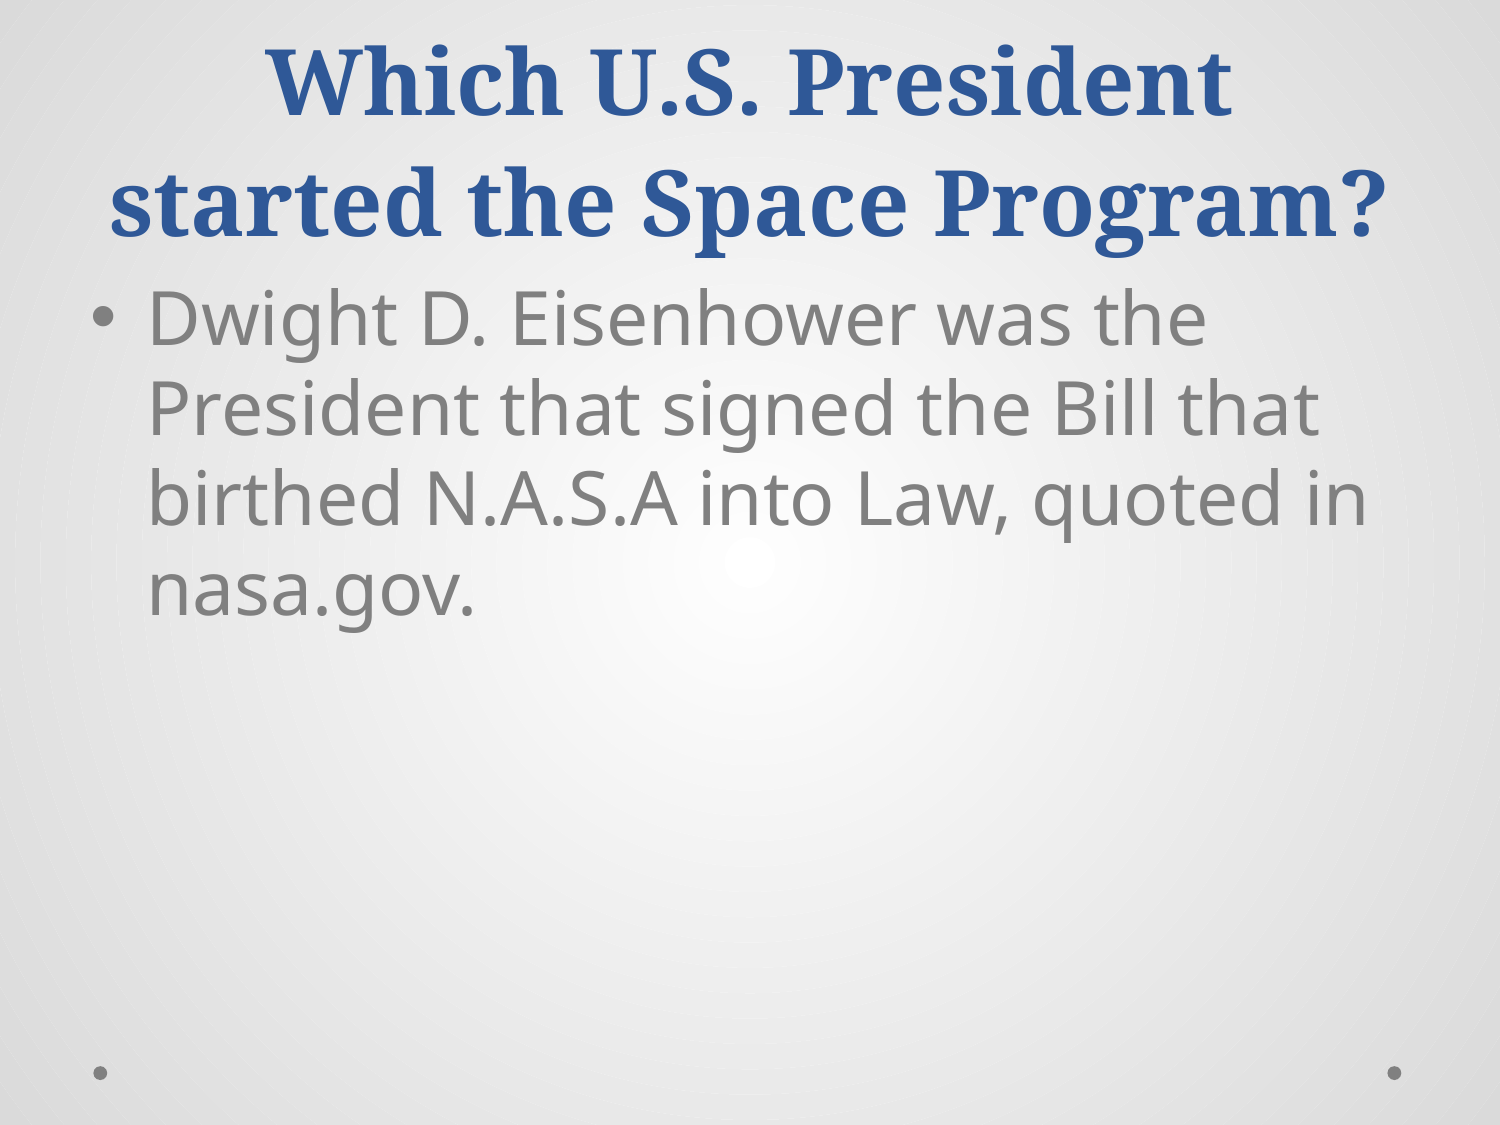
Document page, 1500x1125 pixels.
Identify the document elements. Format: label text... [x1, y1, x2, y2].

title Which U.S. President started the Space Program? [75, 0, 1425, 262]
list Dwight D. Eisenhower was the President that signed the Bill that birthed N.A.S.A into Law, quoted in nasa.gov. [75, 262, 1425, 1005]
